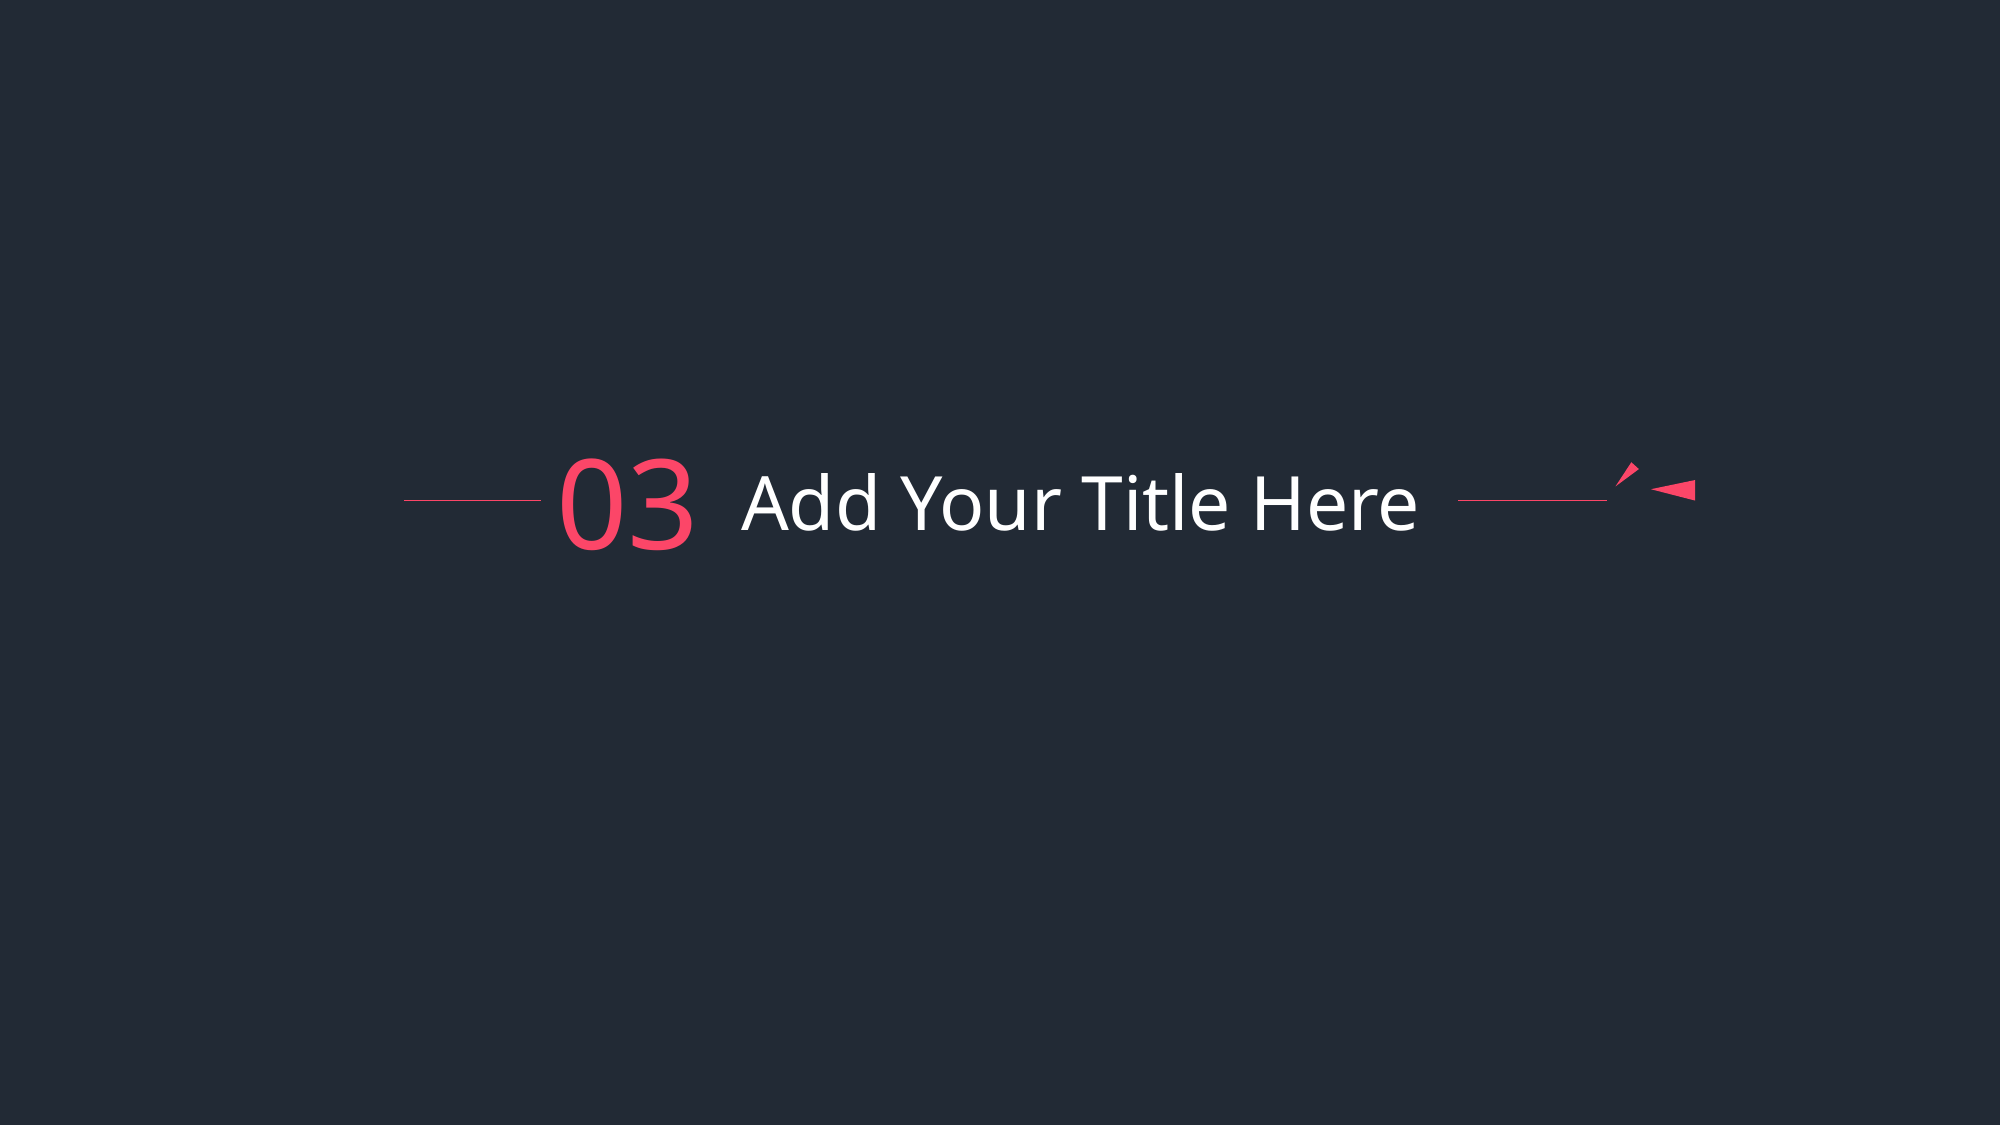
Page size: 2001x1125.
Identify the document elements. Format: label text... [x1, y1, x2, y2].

text_box [1650, 478, 1697, 502]
text_box [1614, 460, 1641, 488]
text_box 03 [541, 417, 761, 583]
text_box Add Your Title Here [761, 447, 1573, 553]
